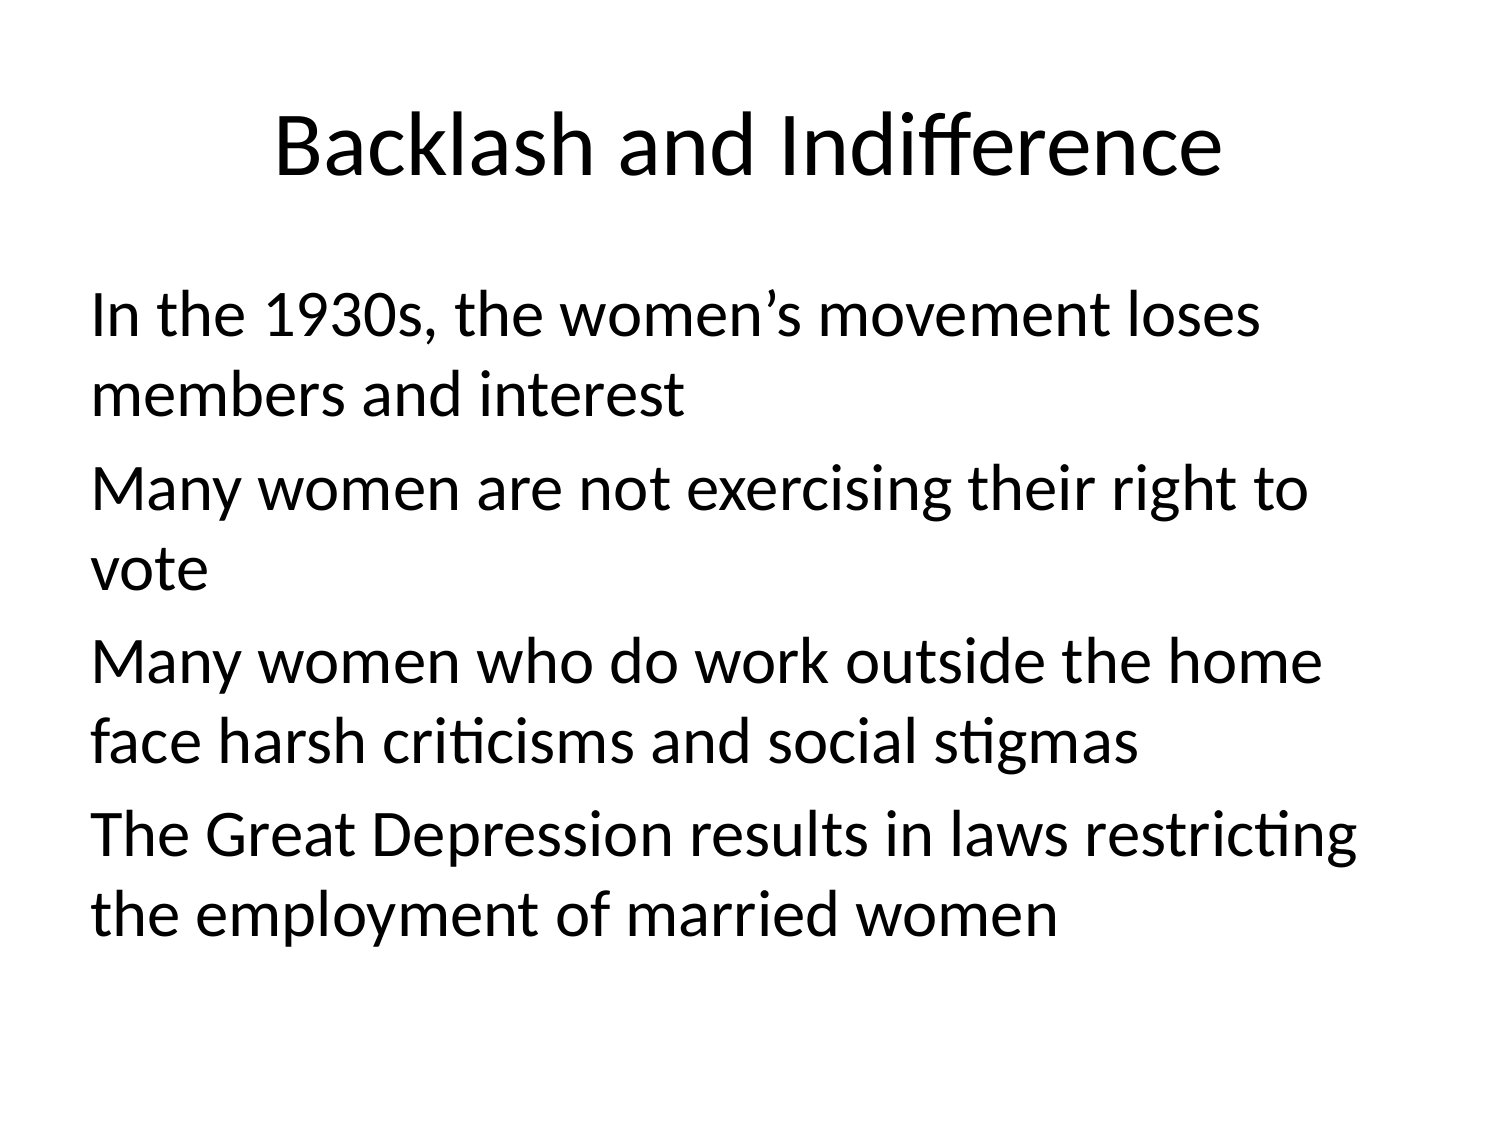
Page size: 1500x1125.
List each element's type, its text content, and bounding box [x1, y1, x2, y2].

title Backlash and Indifference [75, 45, 1425, 233]
list In the 1930s, the women’s movement loses members and interest Many women are not exercising their right to vote Many women who do work outside the home face harsh criticisms and social stigmas The Great Depression results in laws restricting the employment of married women [75, 262, 1425, 1005]
